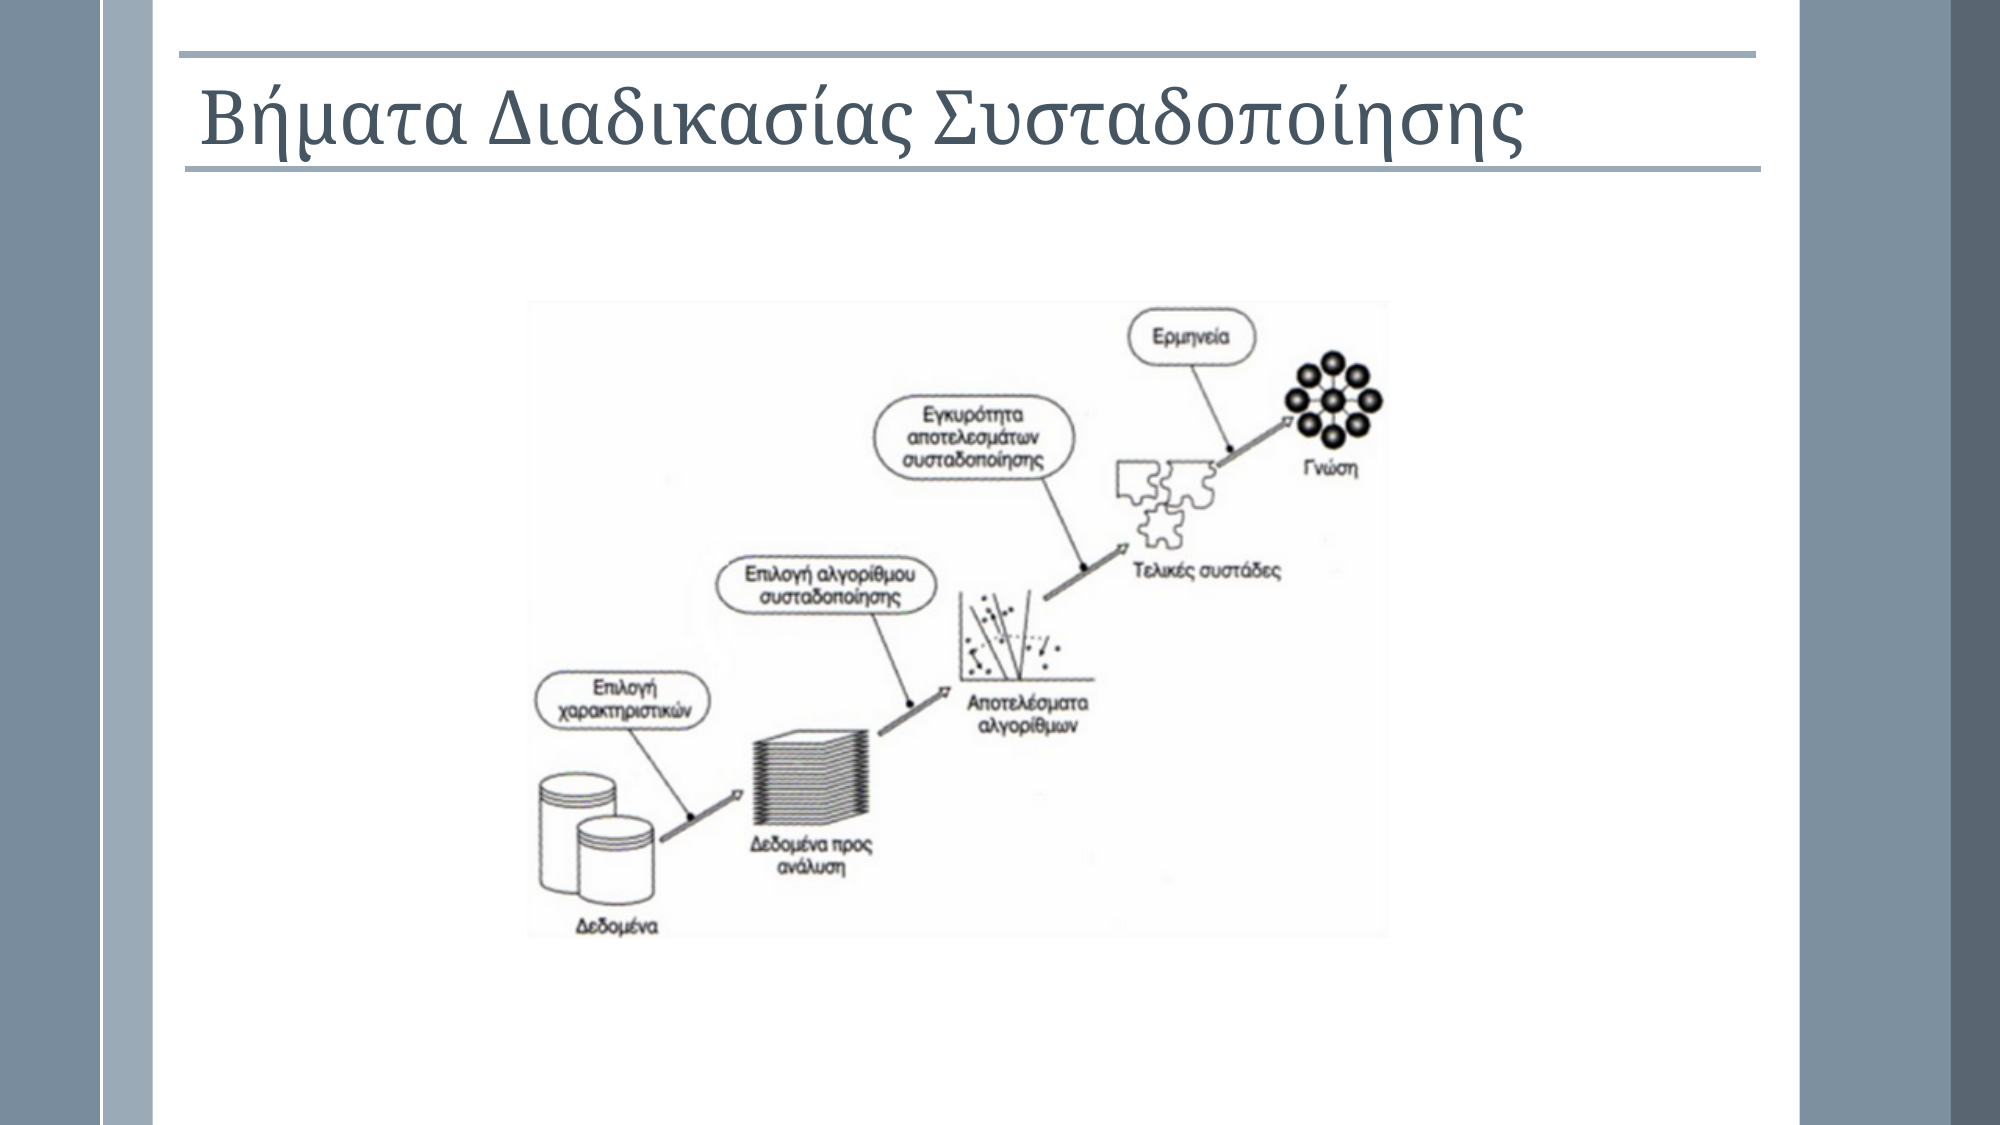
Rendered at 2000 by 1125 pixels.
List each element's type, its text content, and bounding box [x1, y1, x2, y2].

picture [527, 301, 1389, 940]
text_box Βήματα Διαδικασίας Συσταδοποίησης [184, 62, 1756, 167]
